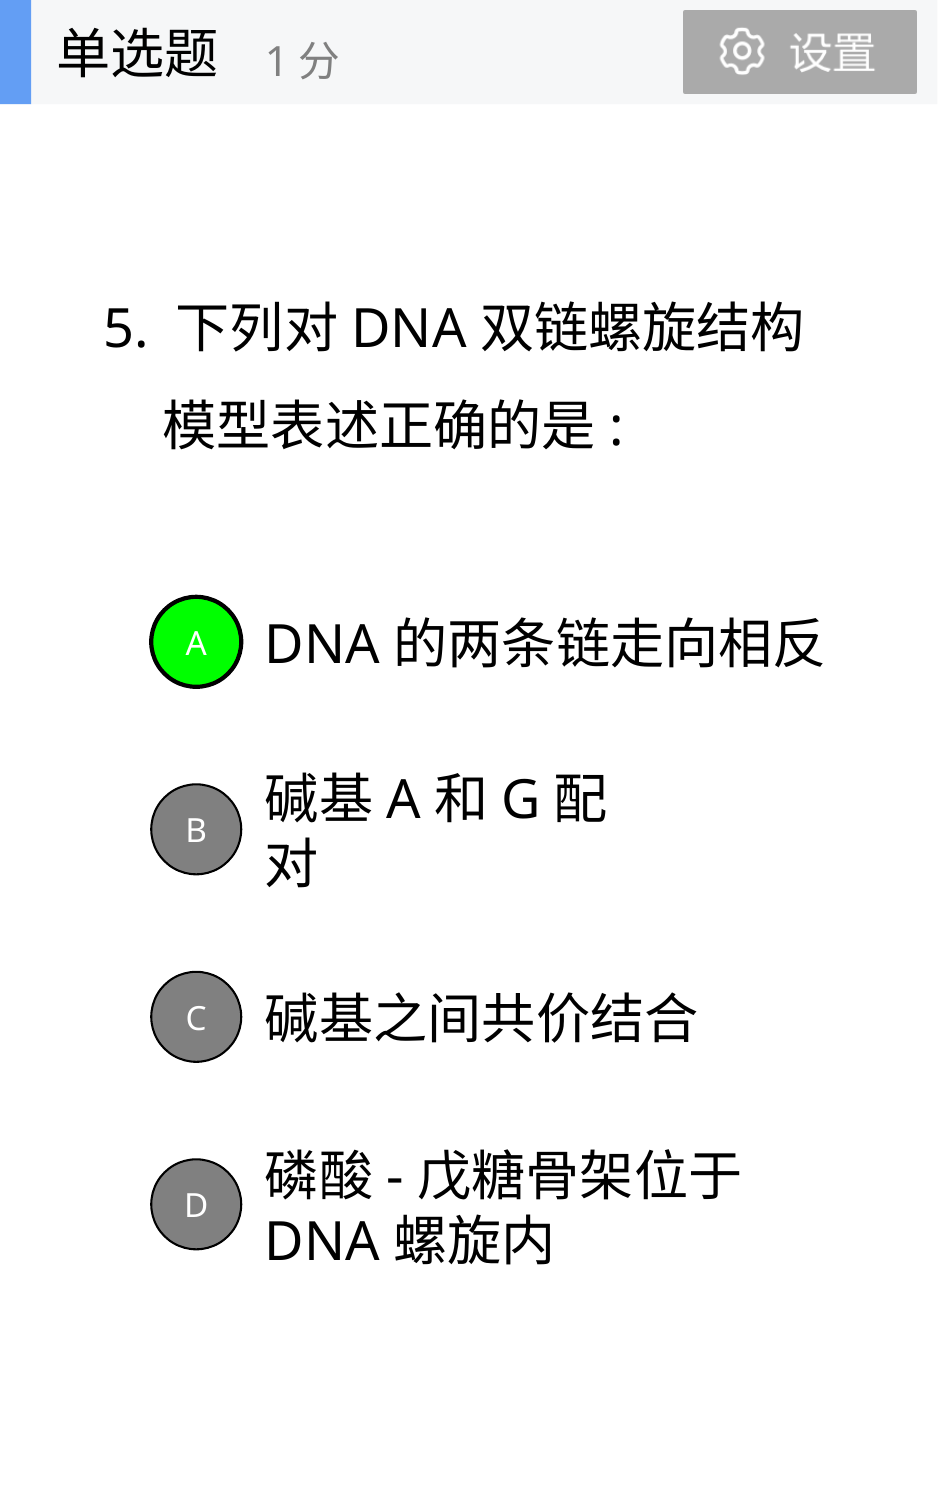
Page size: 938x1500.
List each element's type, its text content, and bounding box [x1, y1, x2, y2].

text_box A [150, 595, 243, 688]
text_box DNA的两条链走向相反 [249, 601, 854, 683]
text_box 碱基A和G配对 [249, 756, 647, 903]
text_box 碱基之间共价结合 [249, 976, 731, 1058]
text_box 磷酸-戊糖骨架位于DNA螺旋内 [249, 1133, 861, 1280]
text_box C [150, 970, 243, 1063]
text_box B [150, 783, 243, 876]
text_box D [150, 1158, 243, 1251]
text_box 5. 下列对DNA双链螺旋结构模型表述正确的是: [87, 253, 852, 465]
picture [683, 10, 917, 94]
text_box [0, 0, 938, 105]
